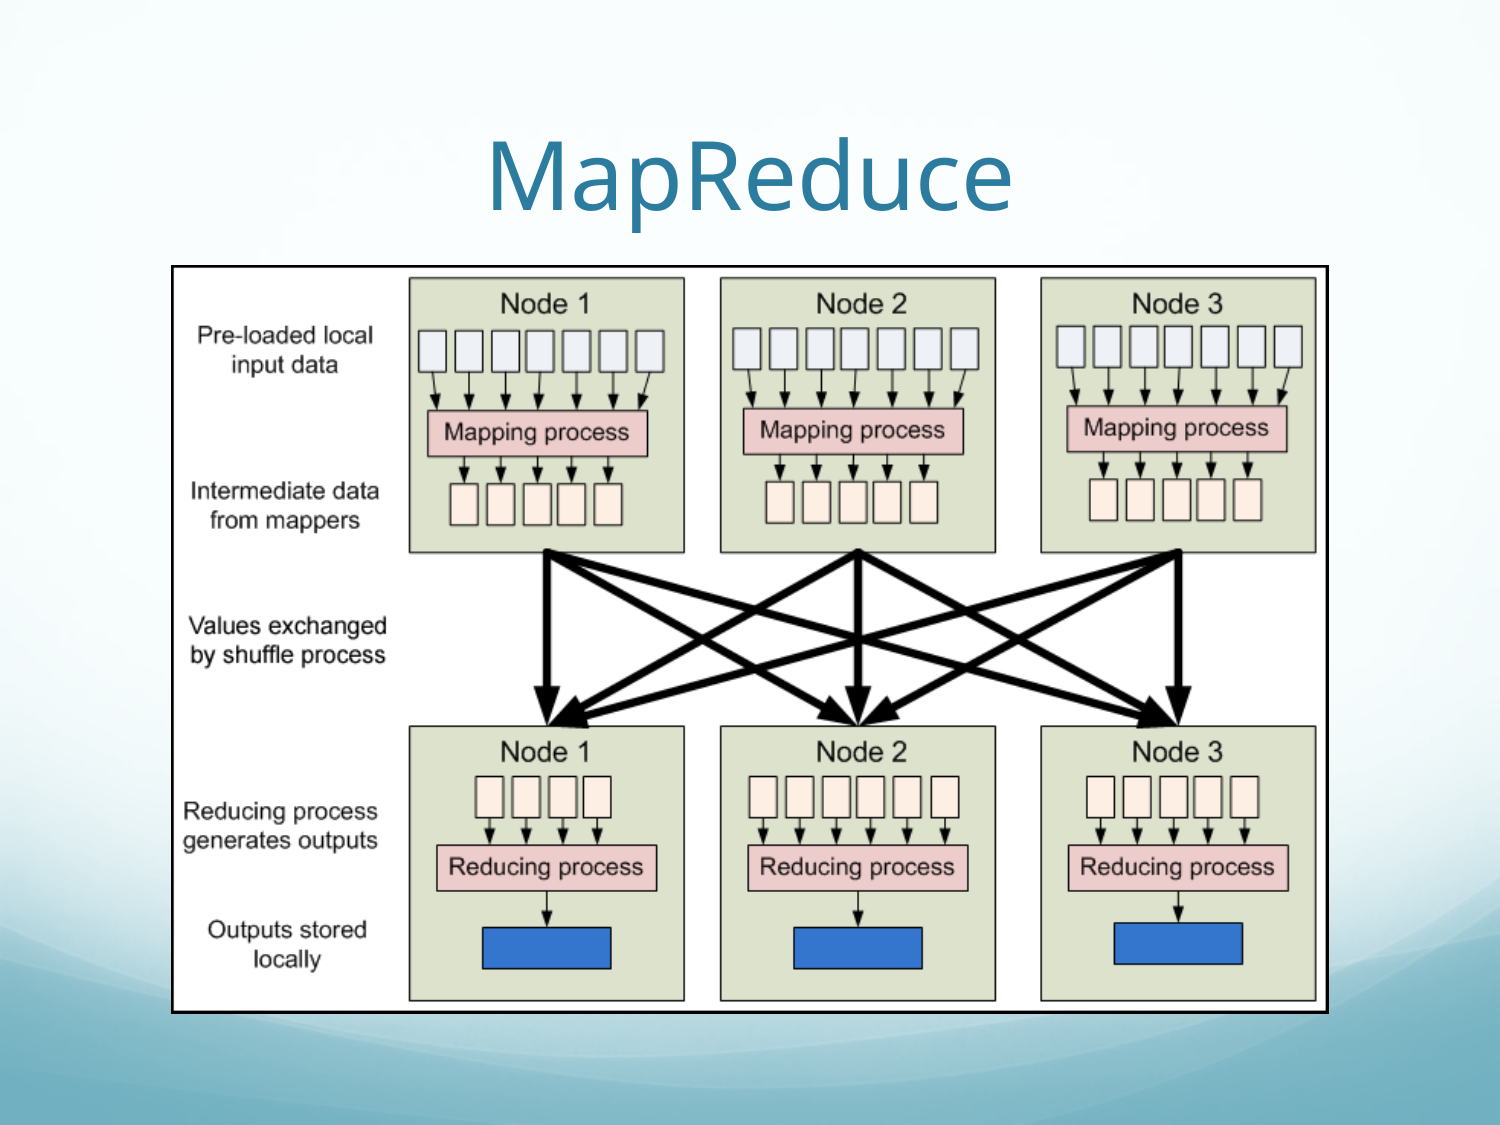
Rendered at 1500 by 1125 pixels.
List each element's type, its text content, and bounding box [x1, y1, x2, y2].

picture [171, 264, 1329, 1014]
title MapReduce [90, 17, 1410, 237]
